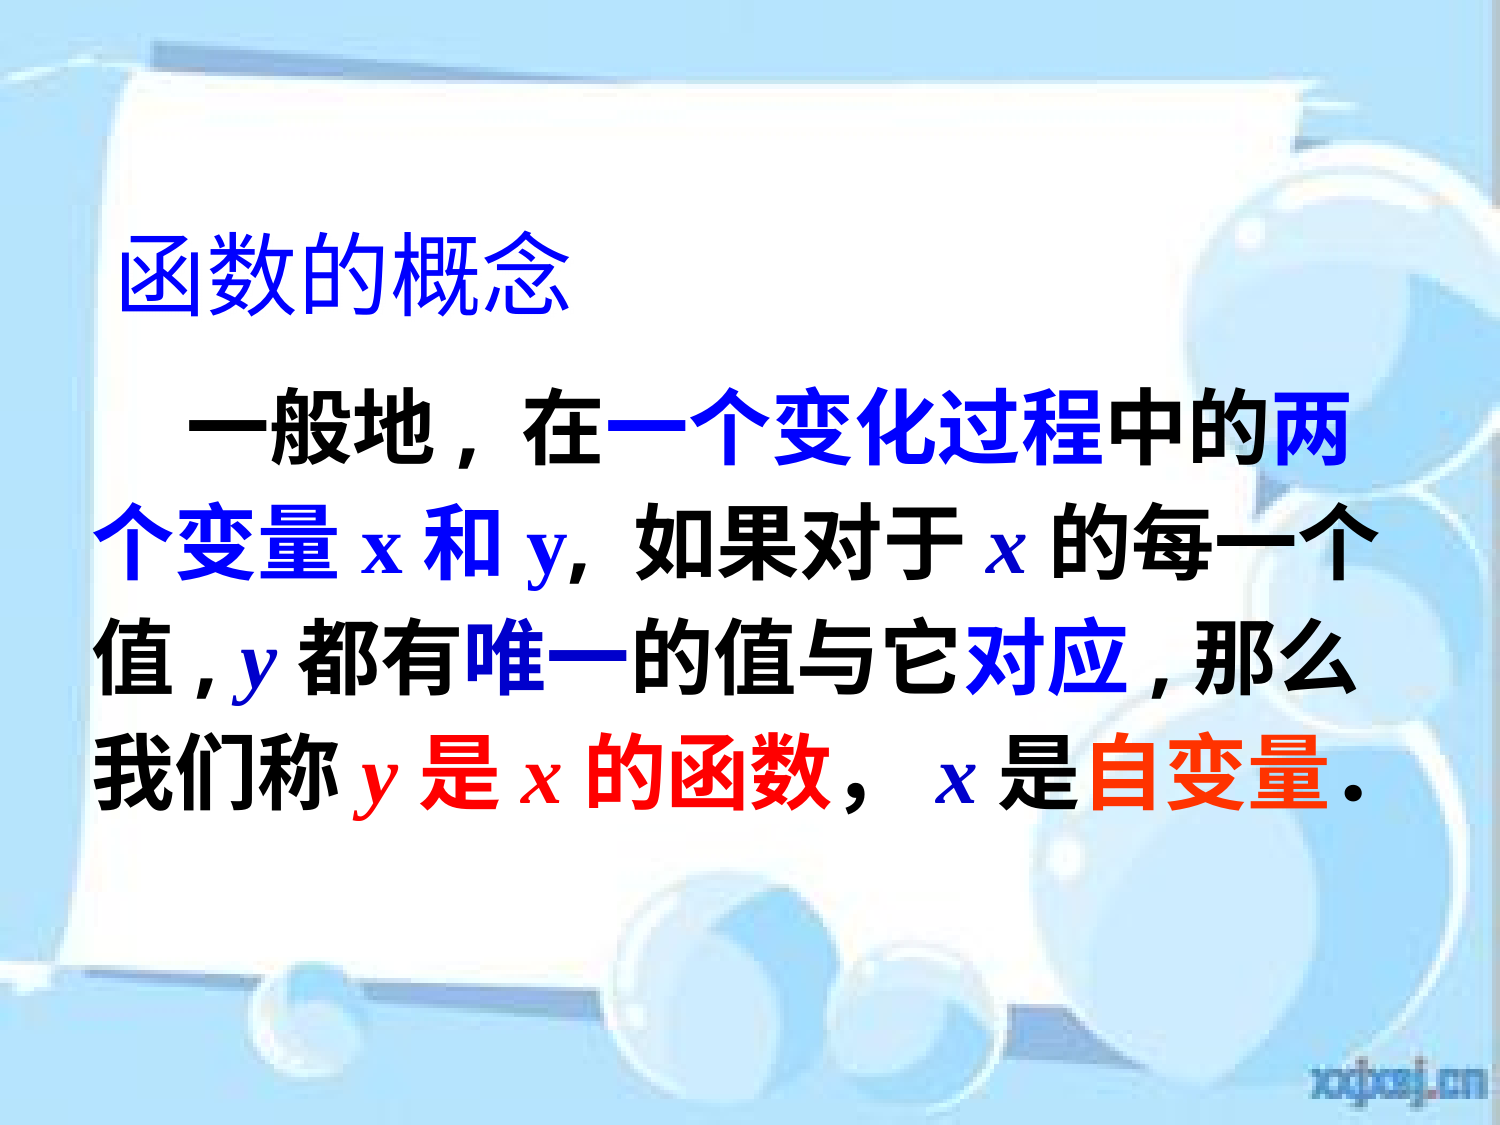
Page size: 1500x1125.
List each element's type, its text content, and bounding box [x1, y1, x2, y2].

text_box 函数的概念 [100, 196, 715, 349]
picture [0, 0, 1500, 1125]
text_box 一般地, 在一个变化过程中的两个变量x和y, 如果对于x的每一个值, y都有唯一的值与它对应,那么我们称y是x的函数，x是自变量． [76, 353, 1412, 828]
